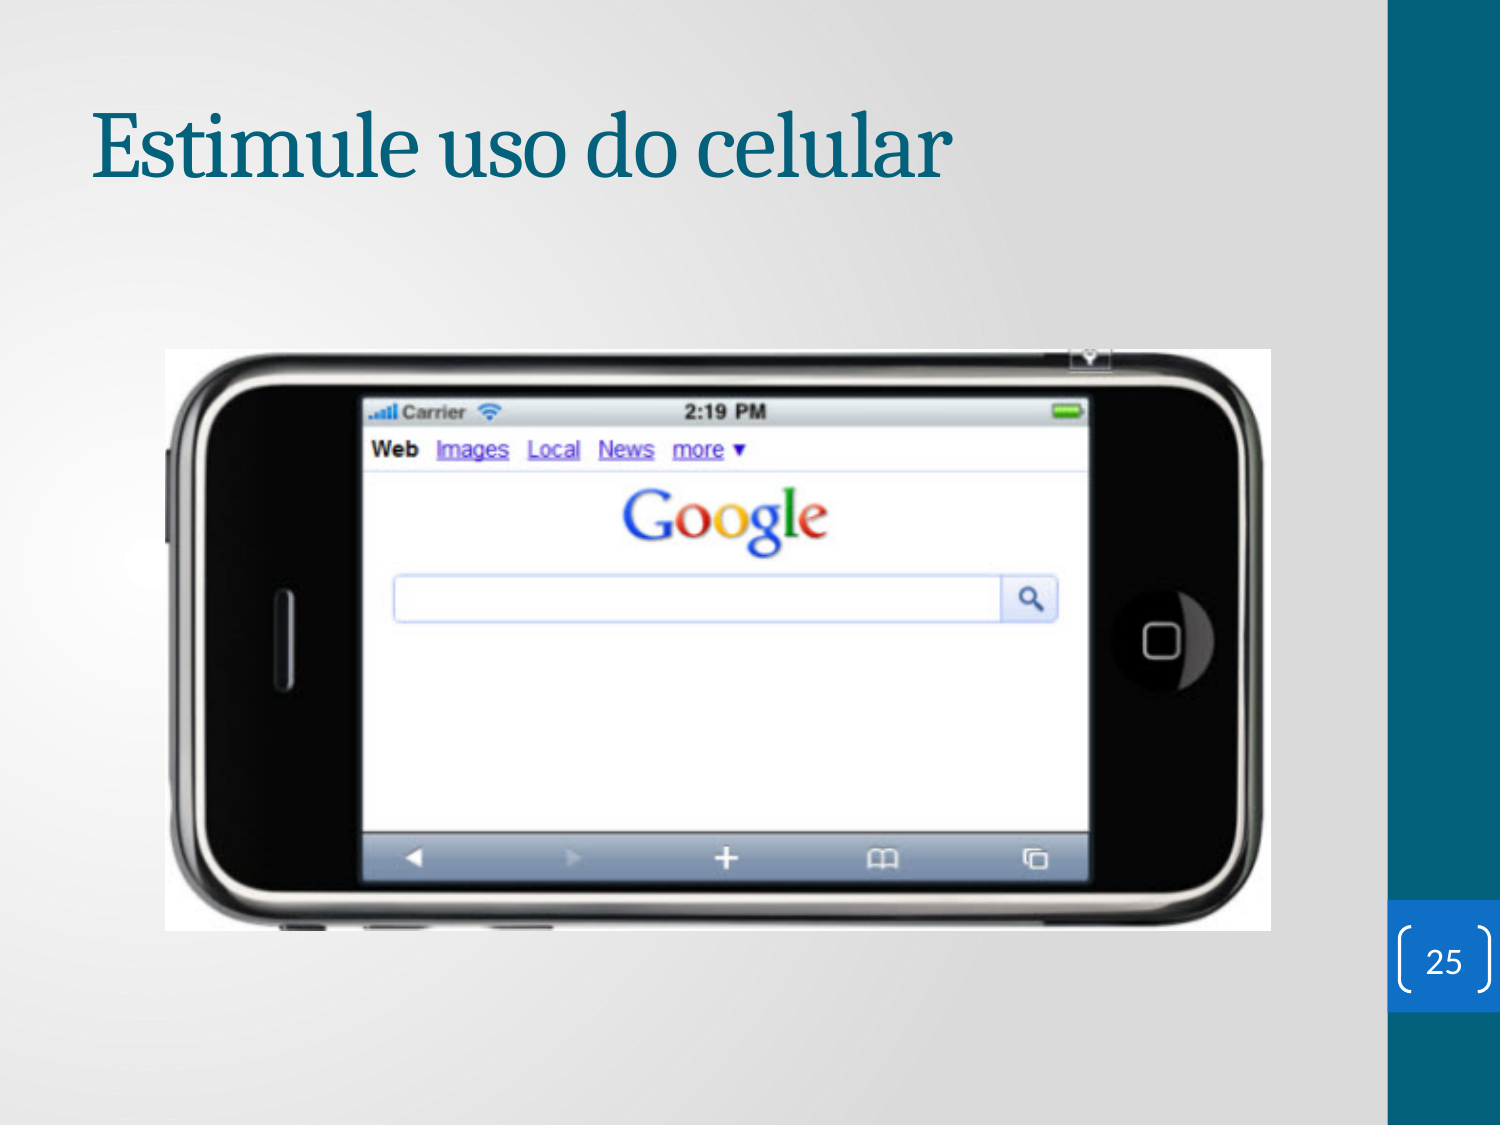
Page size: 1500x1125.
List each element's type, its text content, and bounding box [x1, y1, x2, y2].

slide_number 25 [1397, 925, 1492, 994]
picture [165, 349, 1271, 932]
title Estimule uso do celular [75, 45, 1325, 233]
